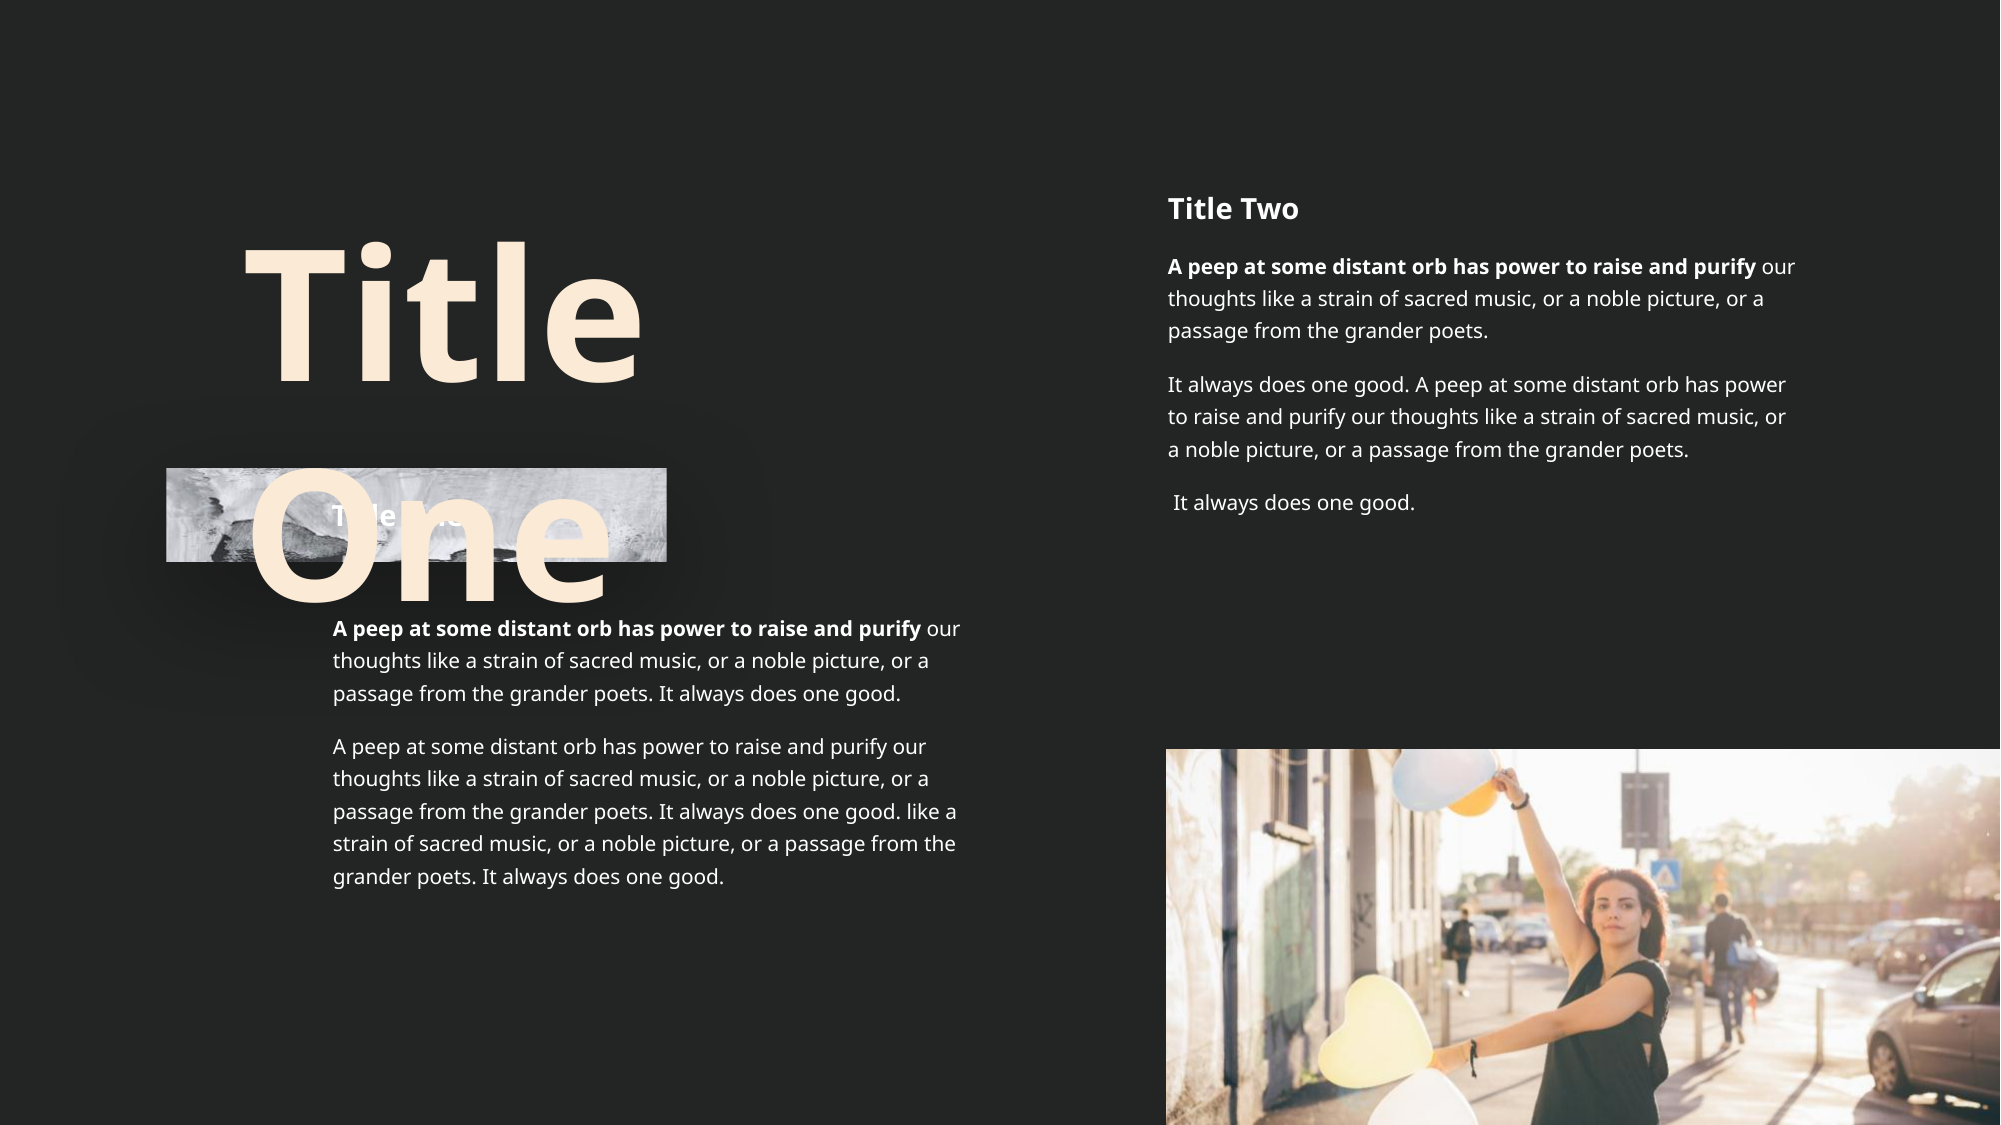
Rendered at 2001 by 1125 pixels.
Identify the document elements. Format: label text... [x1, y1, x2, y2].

text_box Title One [165, 468, 227, 562]
picture [1166, 749, 2000, 1125]
text_box Title Two A peep at some distant orb has power to raise and purify our thoughts like a strain of sacred music, or a noble picture, or a passage from the grander poets. It always does one good. A peep at some distant orb has power to raise and purify our thoughts like a strain of sacred music, or a noble picture, or a passage from the grander poets. It always does one good. [1167, 173, 1832, 521]
text_box A peep at some distant orb has power to raise and purify our thoughts like a strain of sacred music, or a noble picture, or a passage from the grander poets. It always does one good. A peep at some distant orb has power to raise and purify our thoughts like a strain of sacred music, or a noble picture, or a passage from the grander poets. It always does one good. like a strain of sacred music, or a noble picture, or a passage from the grander poets. It always does one good. [332, 646, 999, 895]
text_box Title One [227, 190, 999, 646]
